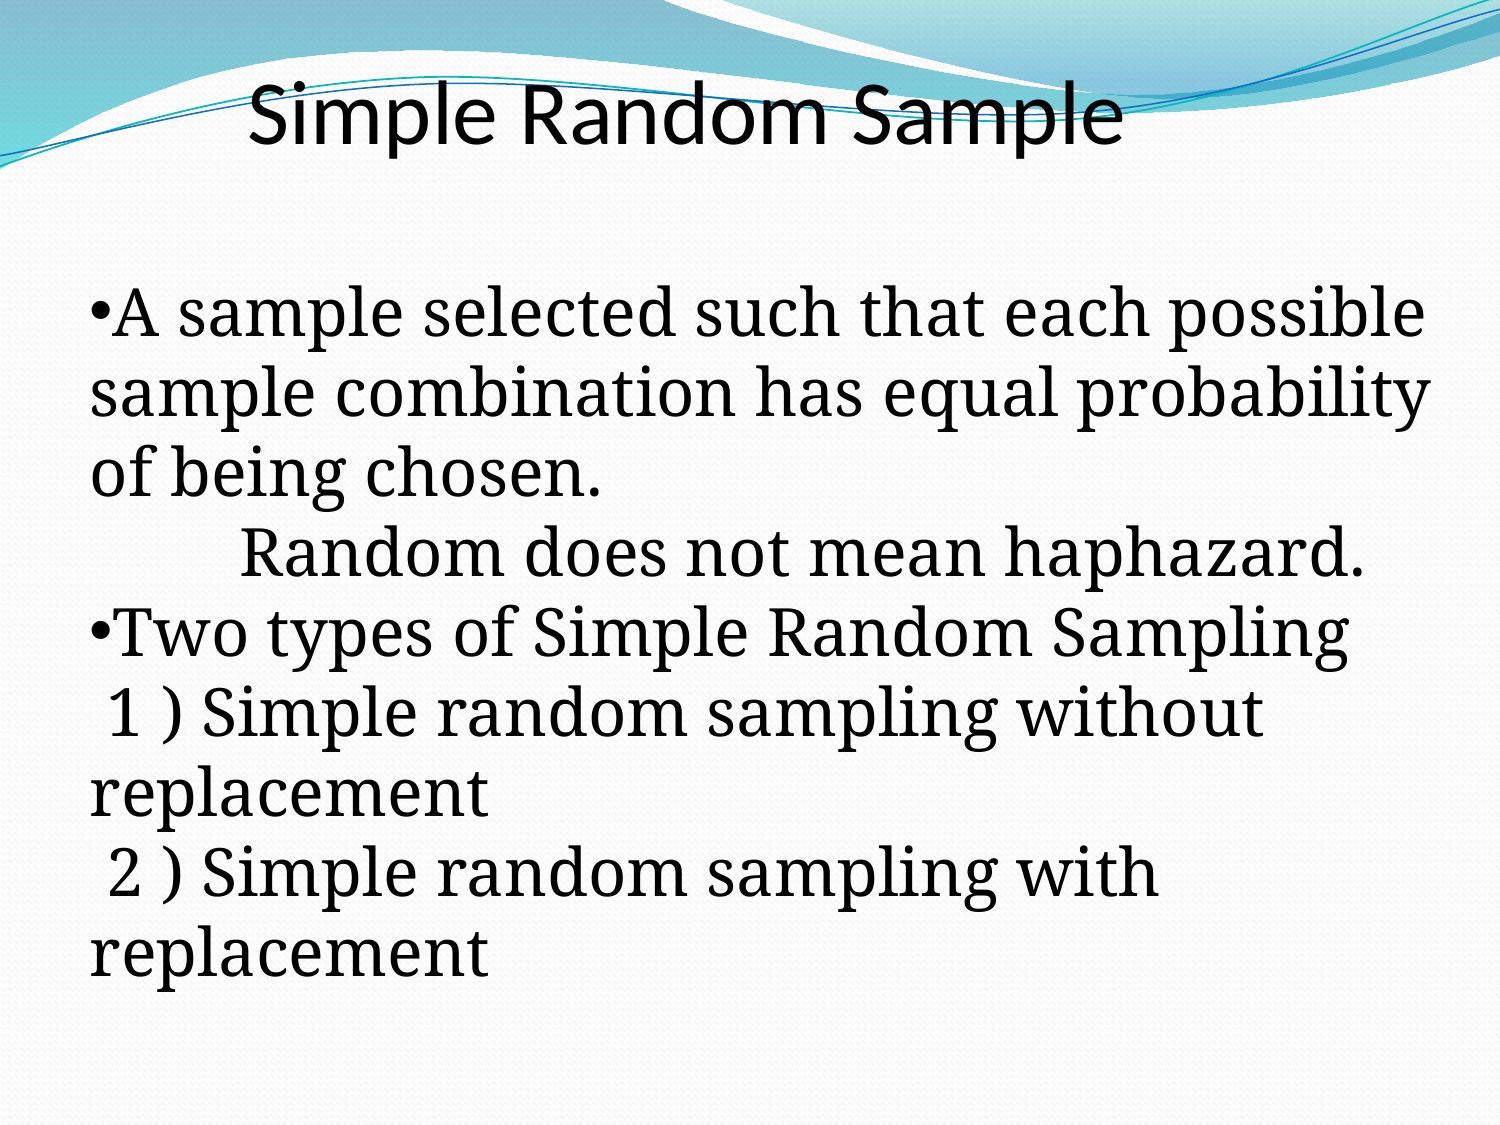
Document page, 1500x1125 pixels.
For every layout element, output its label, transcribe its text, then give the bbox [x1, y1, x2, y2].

text_box Simple Random Sample [75, 45, 1300, 233]
text_box A sample selected such that each possible sample combination has equal probability of being chosen. Random does not mean haphazard. Two types of Simple Random Sampling 1 ) Simple random sampling without replacement 2 ) Simple random sampling with replacement [74, 262, 1500, 1062]
